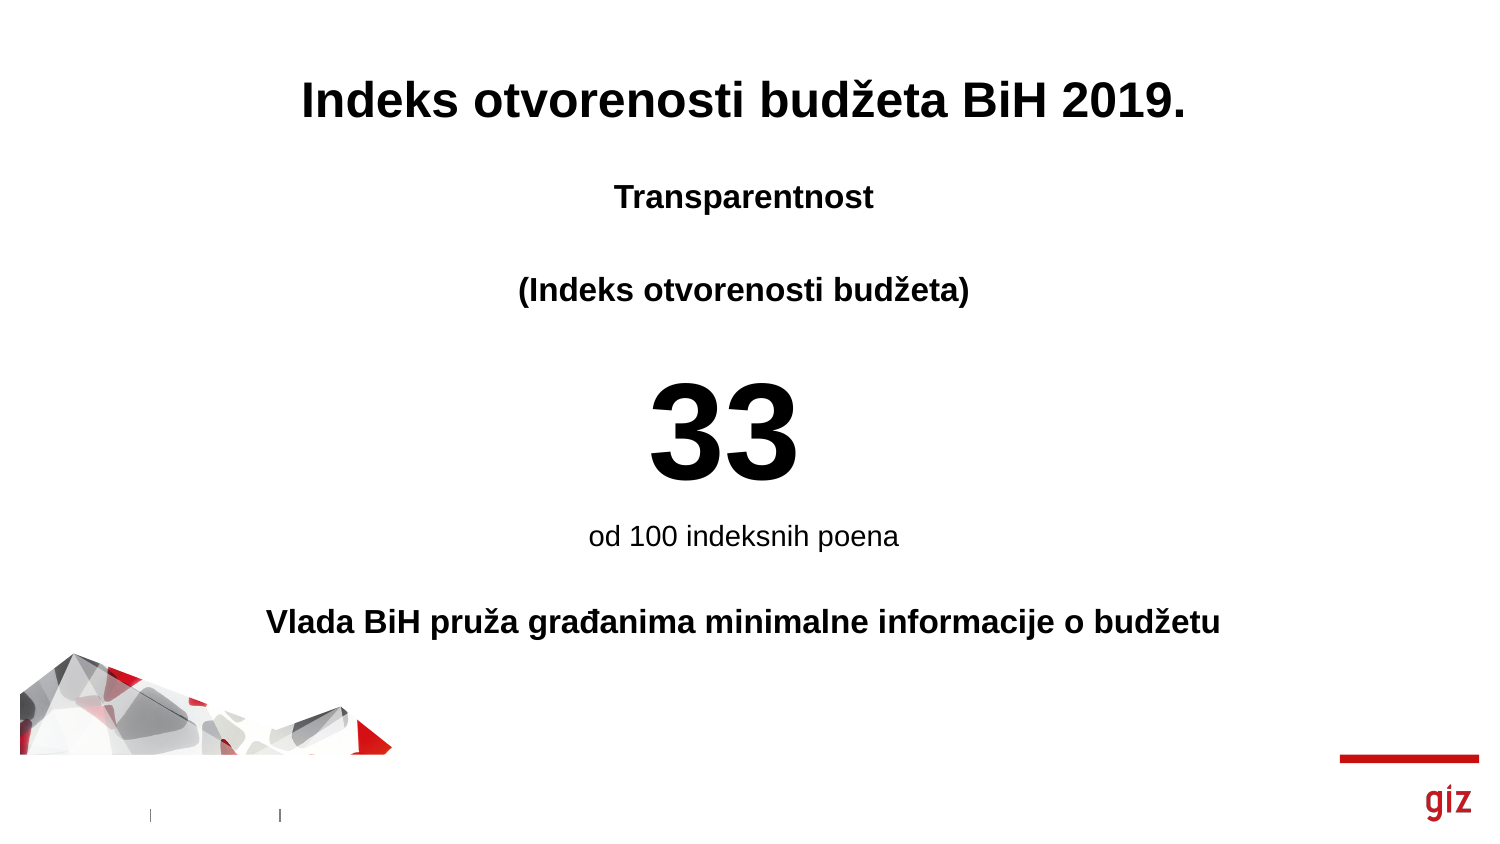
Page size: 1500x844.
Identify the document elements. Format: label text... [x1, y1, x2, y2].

picture [1425, 783, 1477, 823]
list Transparentnost (Indeks otvorenosti budžeta) 33 od 100 indeksnih poena Vlada BiH pruža građanima minimalne informacije o budžetu [107, 180, 1393, 648]
picture [341, 706, 401, 755]
title Indeks otvorenosti budžeta BiH 2019. [270, 39, 1230, 129]
picture [20, 654, 72, 755]
picture [79, 655, 335, 755]
